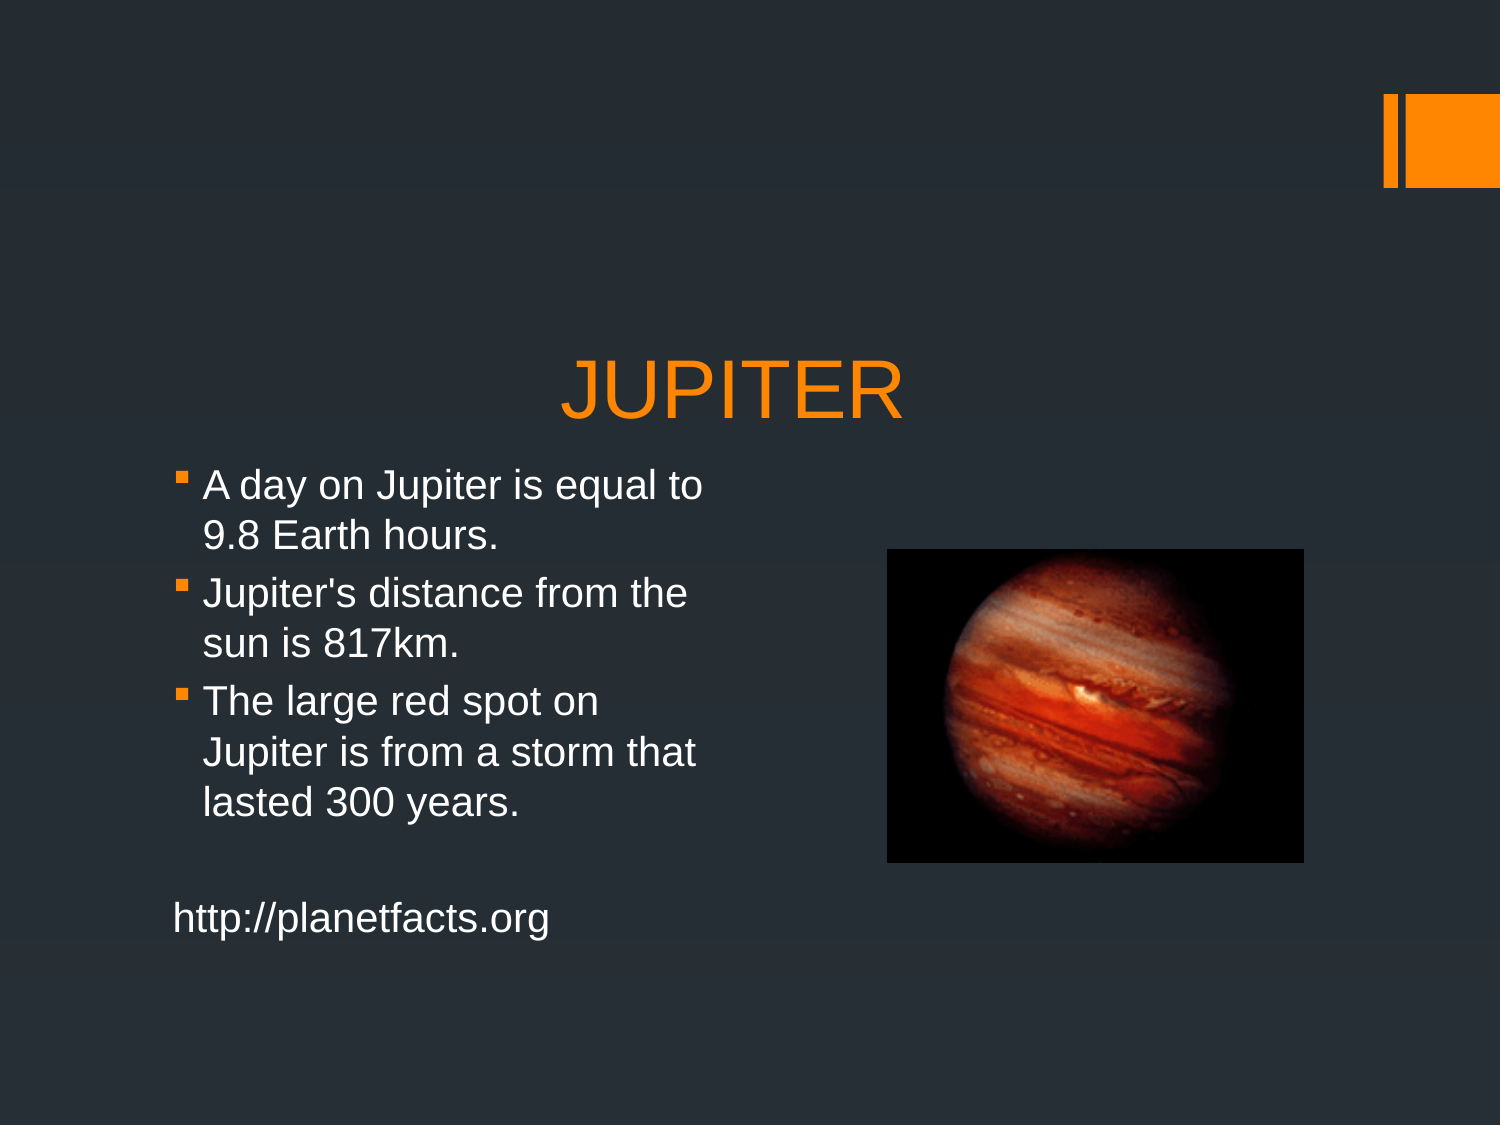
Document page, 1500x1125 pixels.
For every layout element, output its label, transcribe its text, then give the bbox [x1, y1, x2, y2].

title JUPITER [150, 253, 1350, 443]
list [886, 549, 1305, 863]
list A day on Jupiter is equal to 9.8 Earth hours. Jupiter's distance from the sun is 817km. The large red spot on Jupiter is from a storm that lasted 300 years. http://planetfacts.org [150, 450, 735, 1040]
